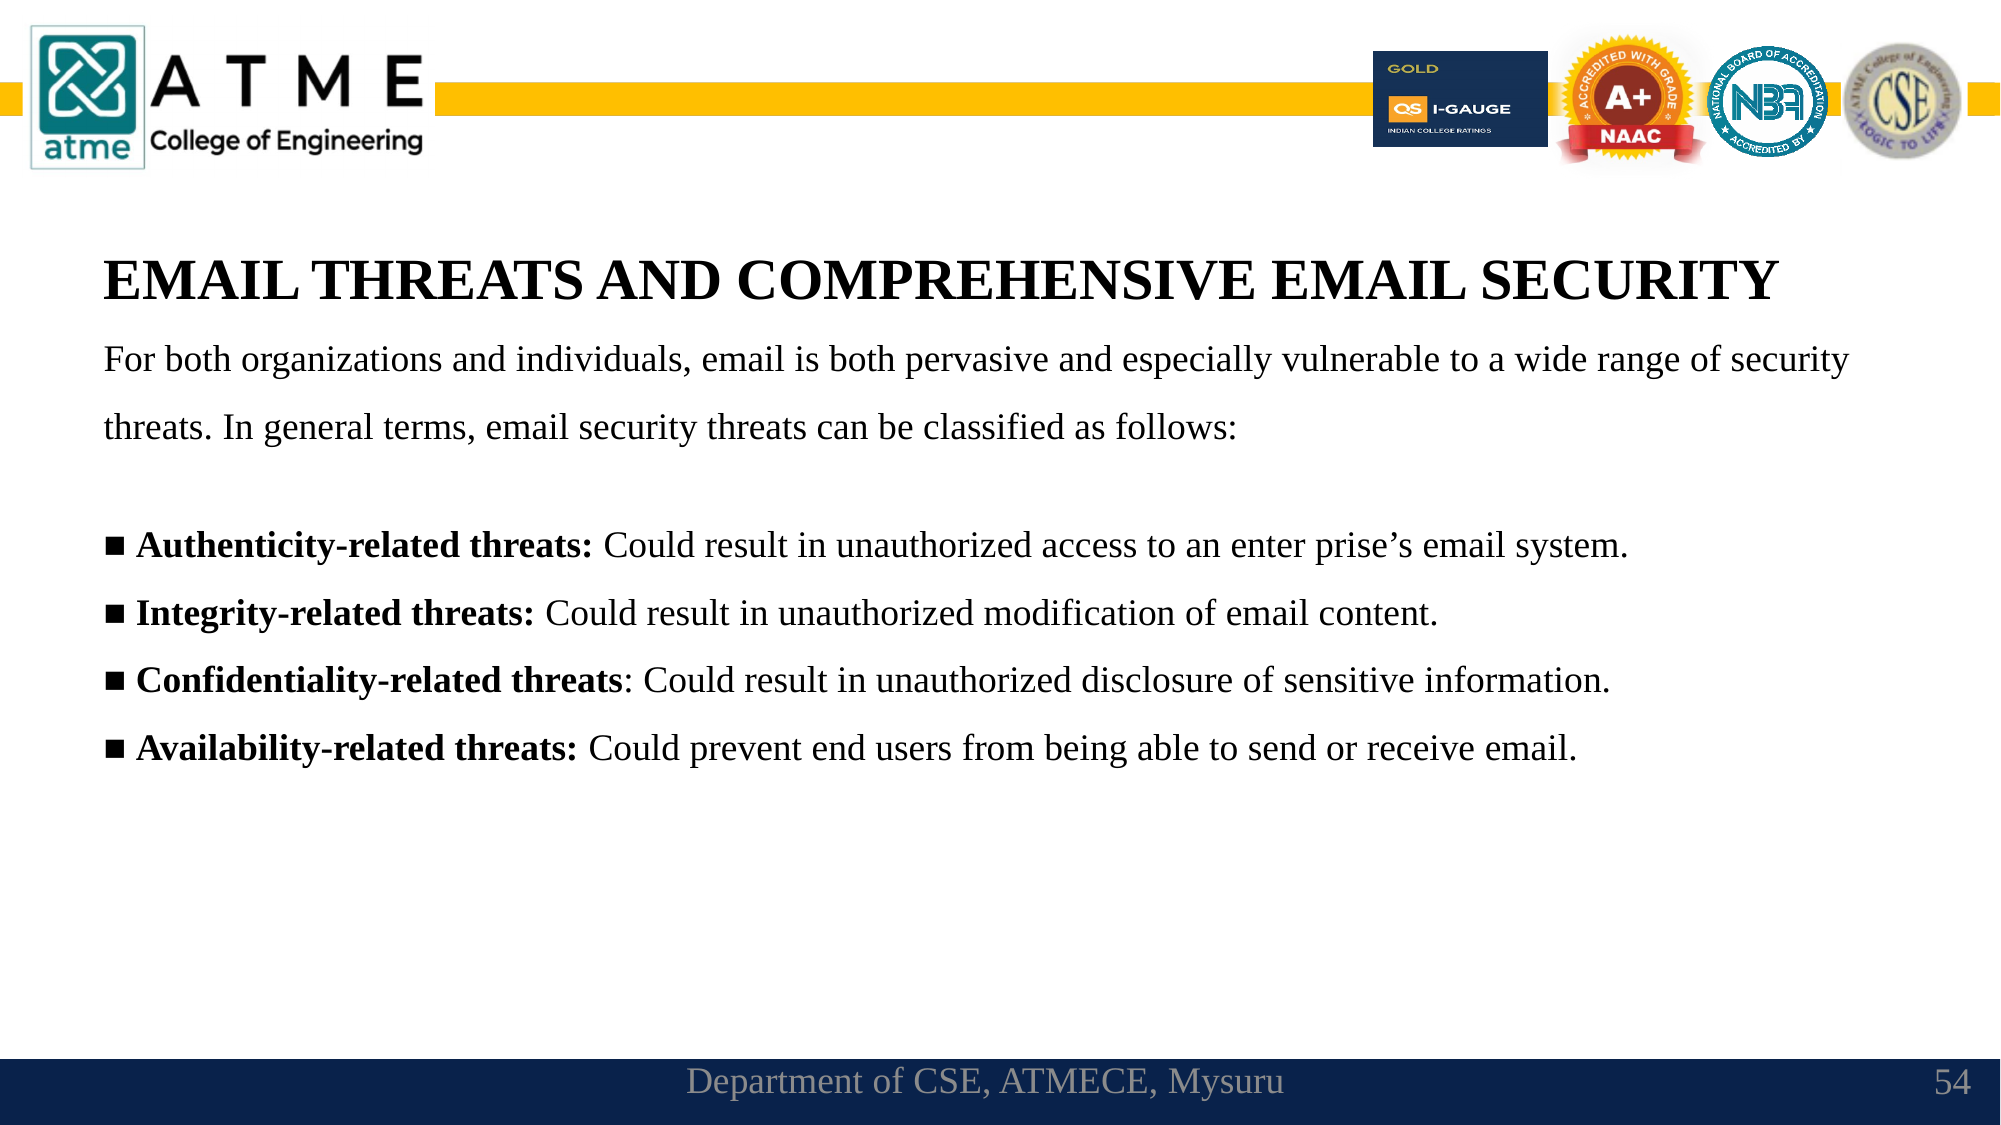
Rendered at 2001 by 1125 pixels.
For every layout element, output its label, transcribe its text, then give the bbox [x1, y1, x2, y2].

footer Department of CSE, ATMECE, Mysuru [501, 1056, 1470, 1102]
text_box EMAIL THREATS AND COMPREHENSIVE EMAIL SECURITY For both organizations and individuals, email is both pervasive and especially vulnerable to a wide range of security threats. In general terms, email security threats can be classified as follows: [88, 199, 1950, 454]
picture [22, 15, 435, 178]
slide_number 54 [1511, 1057, 1972, 1103]
picture [1373, 20, 1828, 180]
picture [0, 1059, 2001, 1125]
picture [1840, 26, 1968, 176]
text_box ■ Authenticity-related threats: Could result in unauthorized access to an enter prise’s email system. ■ Integrity-related threats: Could result in unauthorized modification of email content. ■ Confidentiality-related threats: Could result in unauthorized disclosure of sensitive information. ■ Availability-related threats: Could prevent end users from being able to send or receive email. [88, 490, 1761, 775]
